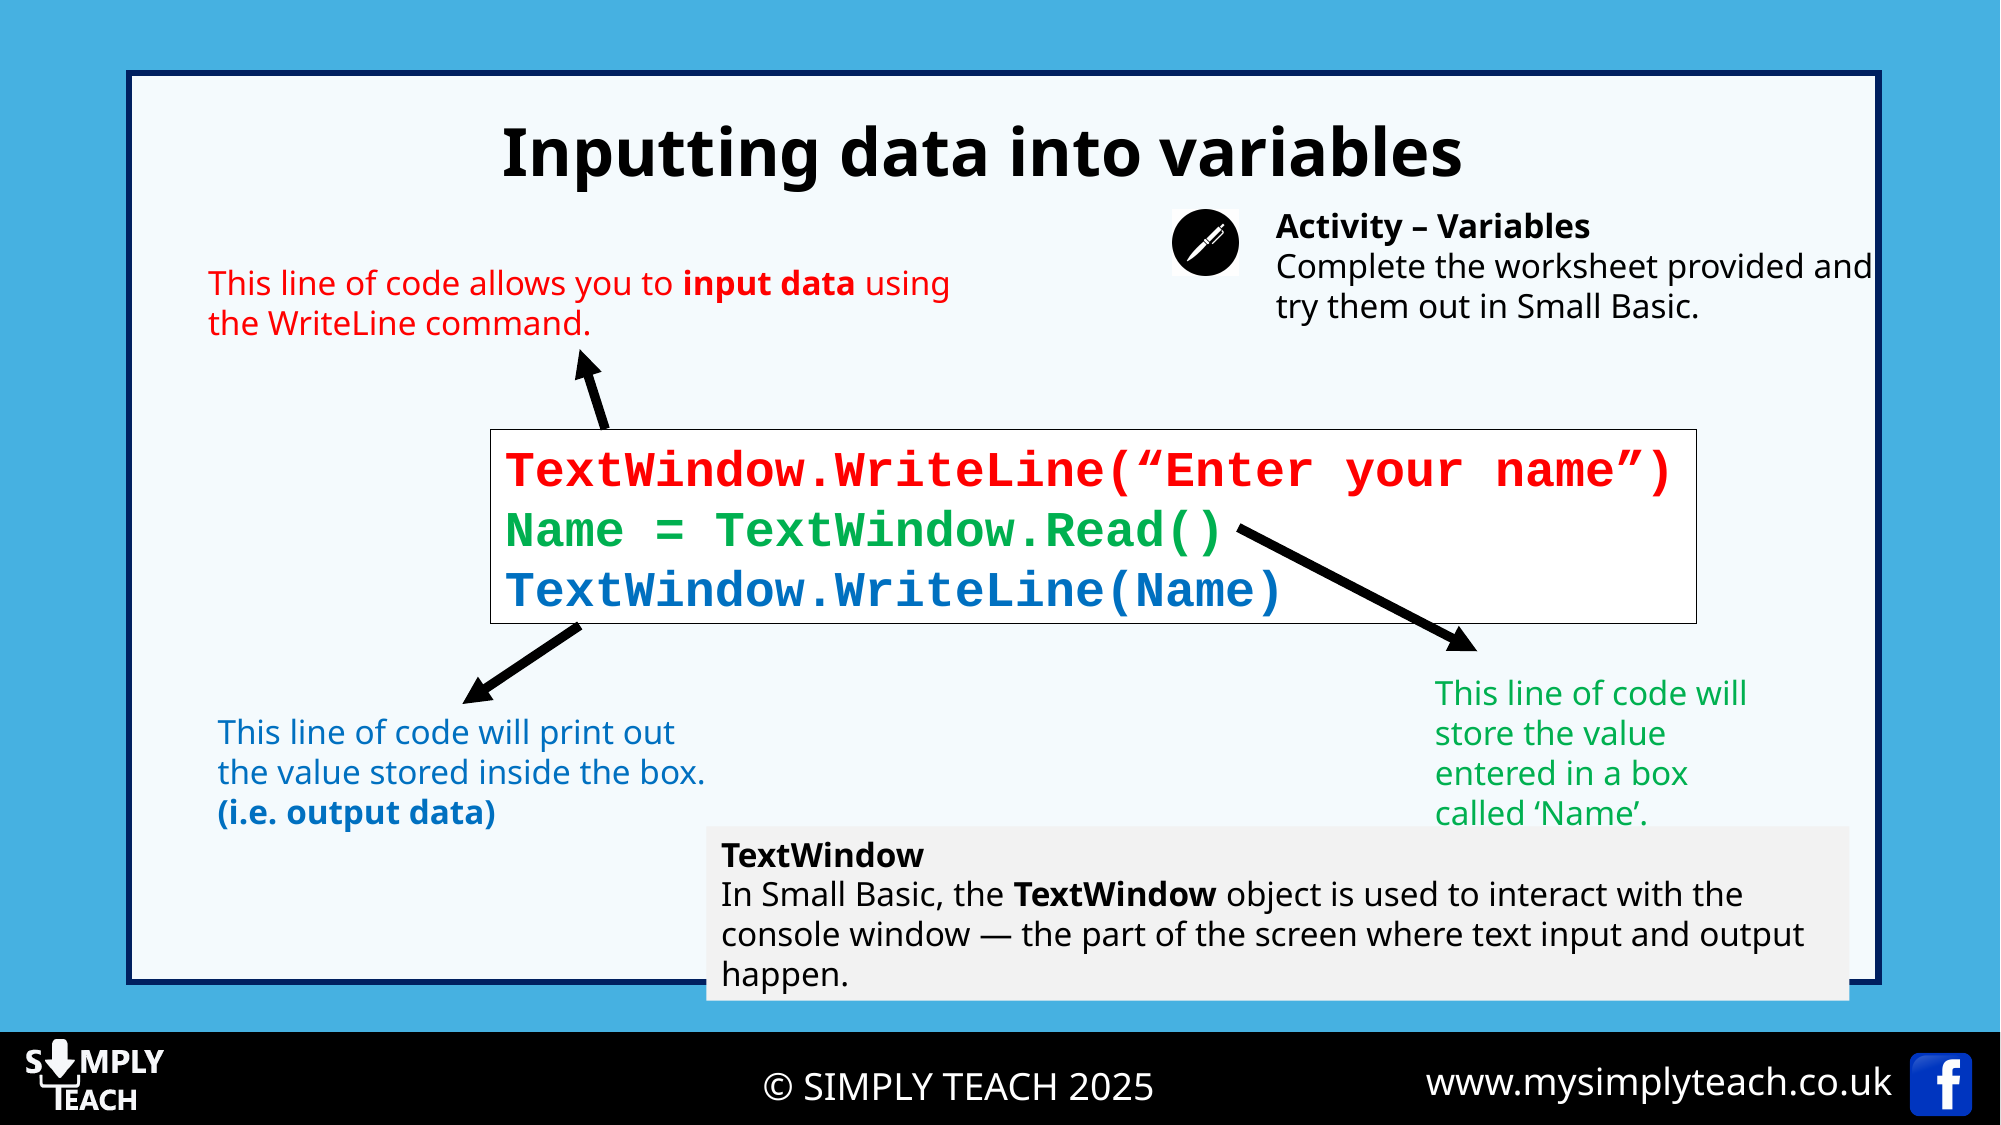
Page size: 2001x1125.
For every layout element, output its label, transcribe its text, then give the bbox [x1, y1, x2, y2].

text_box TextWindow.WriteLine(“Enter your name”) Name = TextWindow.Read() TextWindow.WriteLine(Name) [490, 429, 1697, 624]
picture [1172, 209, 1239, 276]
text_box This line of code will store the value entered in a box called ‘Name’. [1420, 664, 1798, 826]
picture [1907, 1050, 1975, 1119]
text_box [579, 350, 606, 430]
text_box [1237, 527, 1478, 652]
text_box Activity – Variables Complete the worksheet provided and try them out in Small Basic. [1261, 197, 1903, 333]
picture [15, 1033, 182, 1122]
text_box This line of code will print out the value stored inside the box. (i.e. output data) [202, 703, 722, 839]
text_box TextWindow In Small Basic, the TextWindow object is used to interact with the console window — the part of the screen where text input and output happen. [706, 826, 1850, 1001]
text_box Inputting data into variables [193, 101, 1774, 197]
text_box This line of code allows you to input data using the WriteLine command. [193, 254, 967, 350]
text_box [461, 624, 581, 705]
